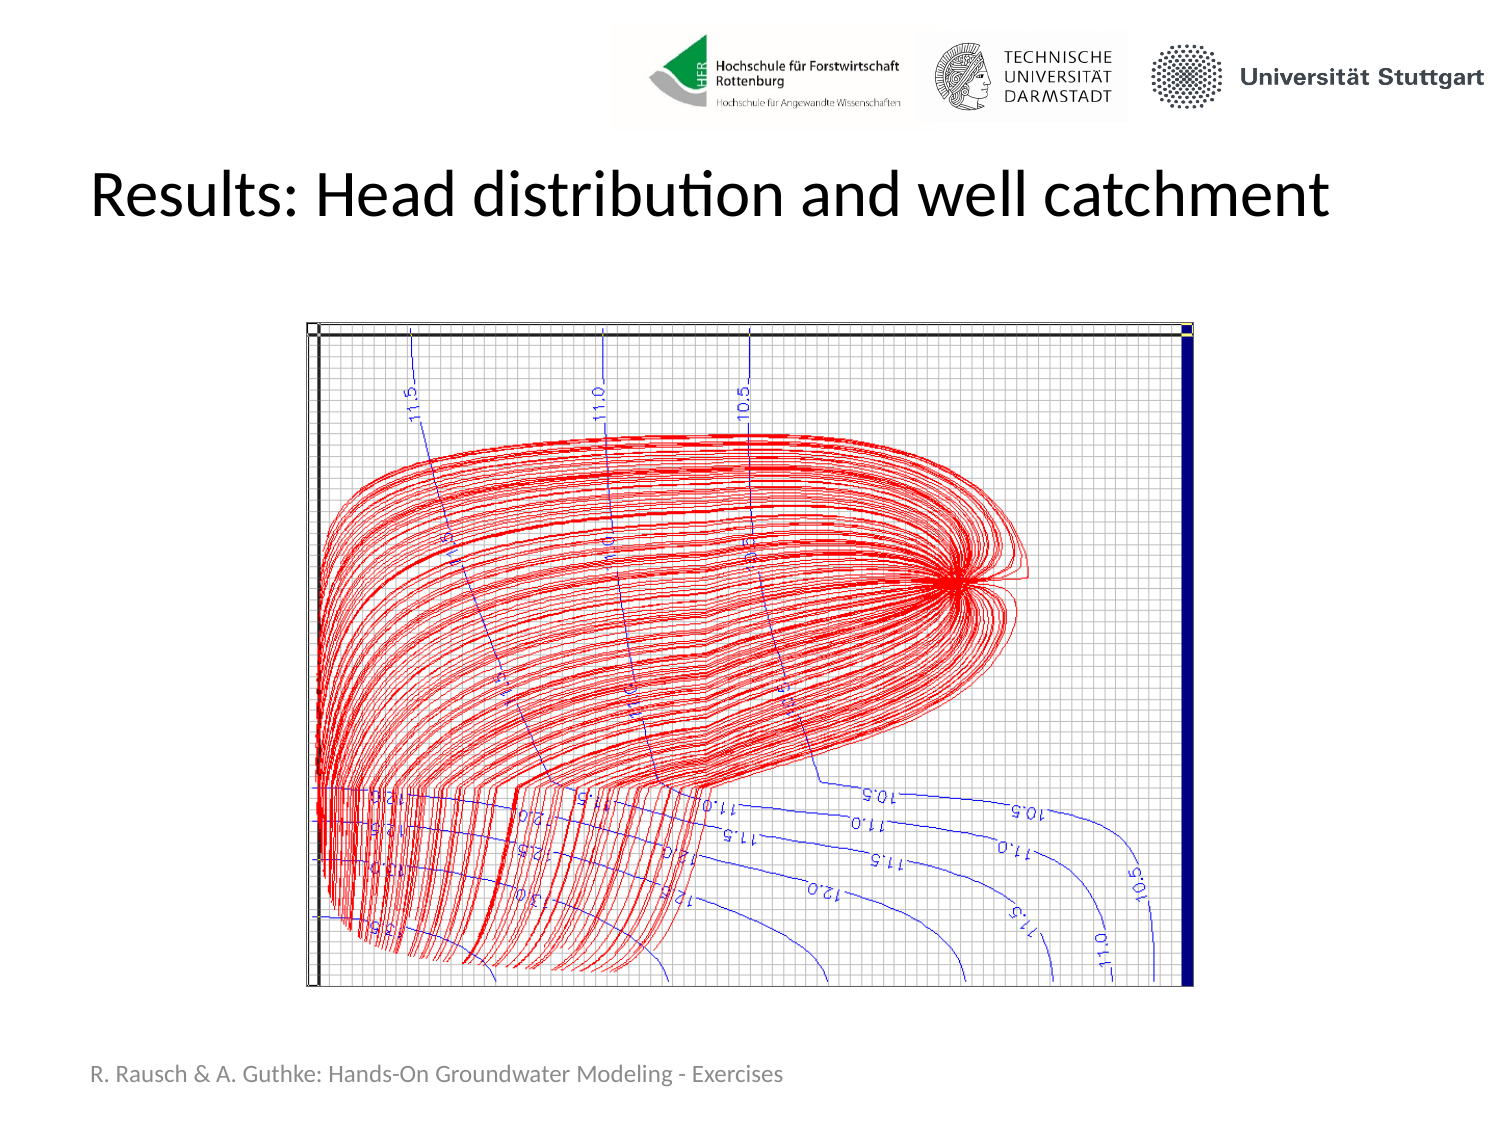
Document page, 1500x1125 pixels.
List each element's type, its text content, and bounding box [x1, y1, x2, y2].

picture [611, 22, 1129, 131]
title Results: Head distribution and well catchment [75, 136, 1425, 244]
picture [306, 321, 1194, 987]
slide_number R. Rausch & A. Guthke: Hands-On Groundwater Modeling - Exercises [75, 1042, 916, 1103]
picture [1151, 44, 1491, 109]
